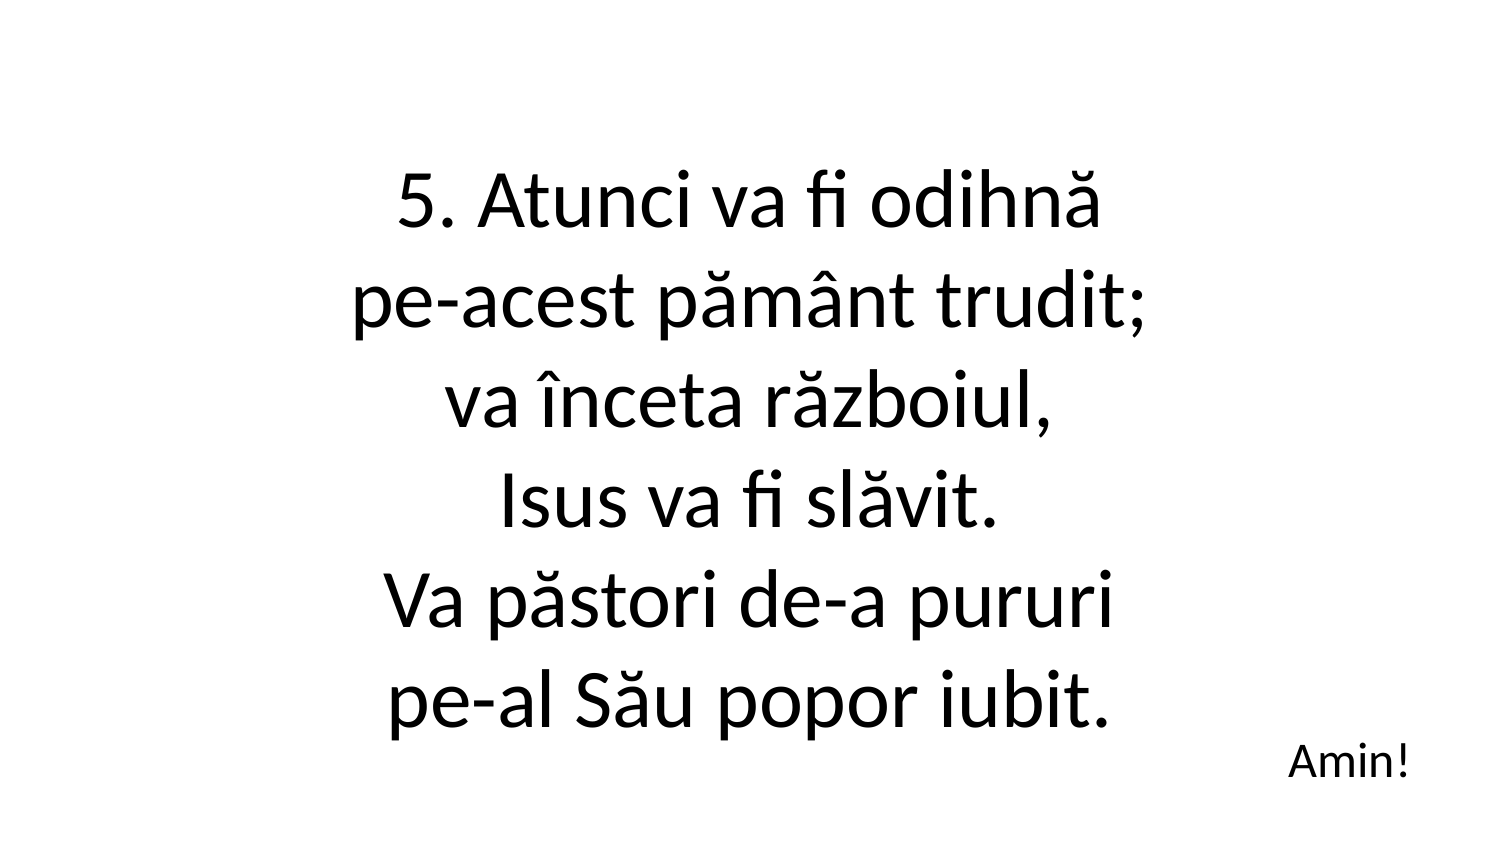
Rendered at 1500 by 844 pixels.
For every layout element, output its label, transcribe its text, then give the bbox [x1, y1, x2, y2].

text_box Amin! [1273, 674, 1427, 795]
text_box 5. Atunci va fi odihnă pe-acest pământ trudit; va înceta războiul, Isus va fi slăvit. Va păstori de-a pururi pe-al Său popor iubit. [335, 92, 1165, 752]
